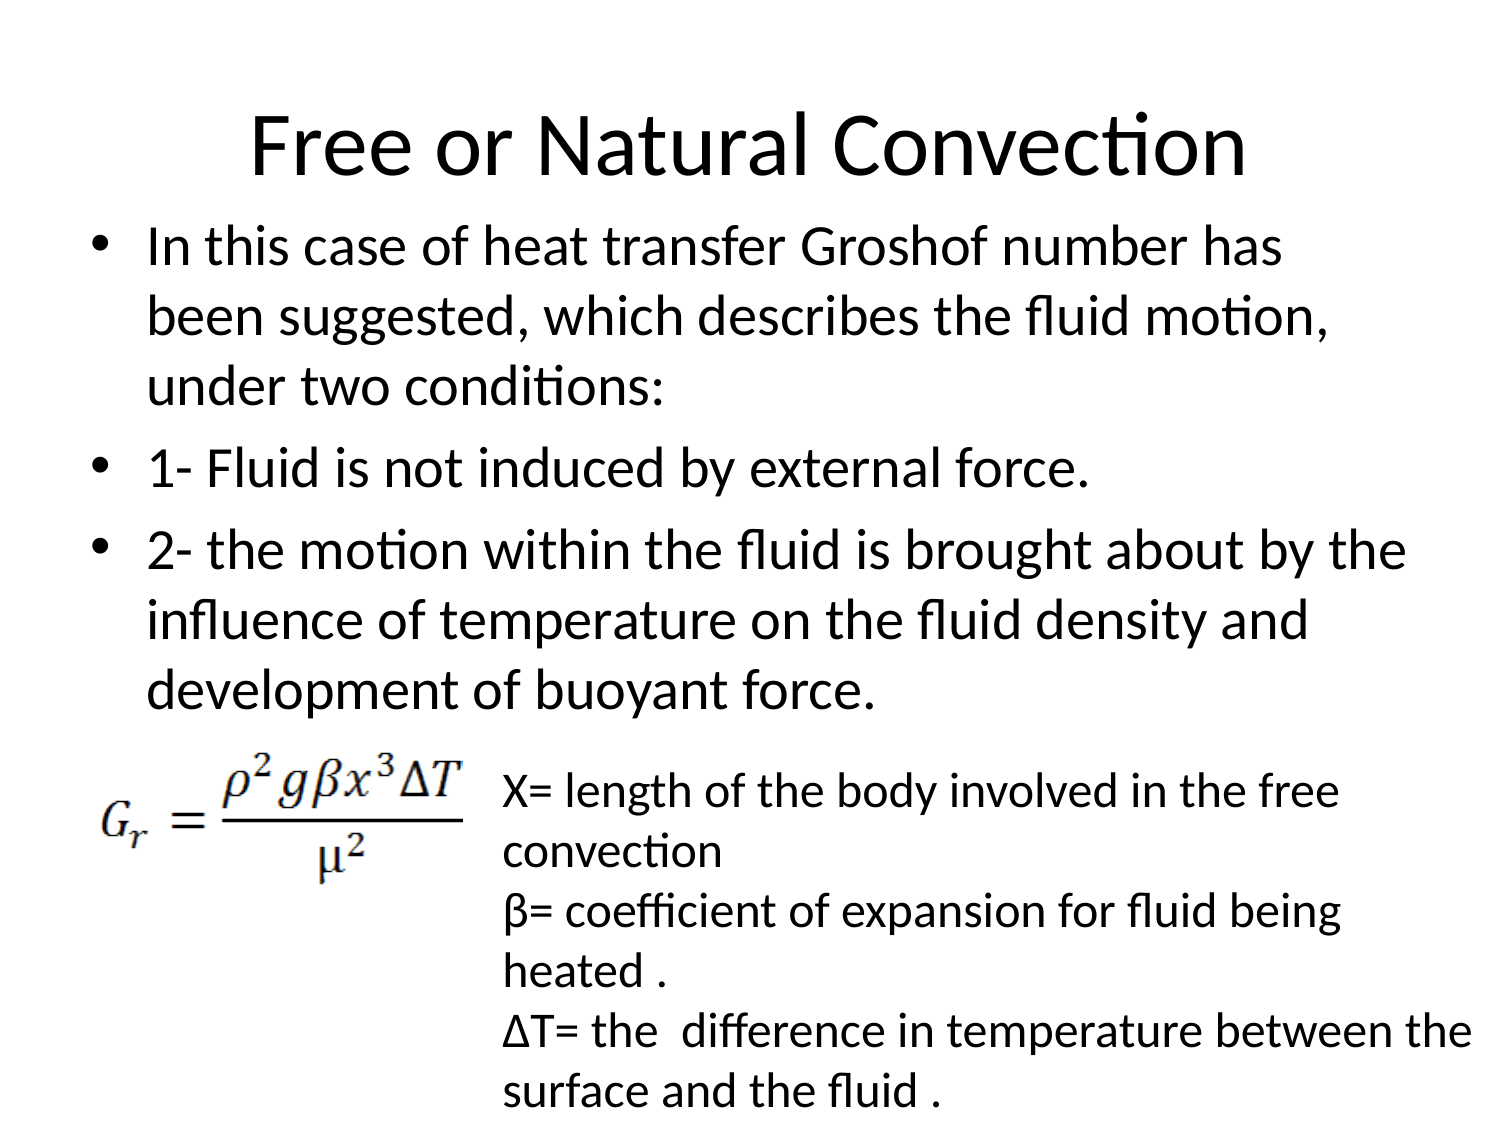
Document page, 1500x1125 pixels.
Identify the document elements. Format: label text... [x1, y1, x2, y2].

text_box X= length of the body involved in the free convection β= coefficient of expansion for fluid being heated . ∆T= the difference in temperature between the surface and the fluid . [487, 749, 1500, 1125]
list In this case of heat transfer Groshof number has been suggested, which describes the fluid motion, under two conditions: 1- Fluid is not induced by external force. 2- the motion within the fluid is brought about by the influence of temperature on the fluid density and development of buoyant force. [75, 200, 1425, 943]
picture [99, 749, 463, 897]
title Free or Natural Convection [75, 45, 1425, 200]
